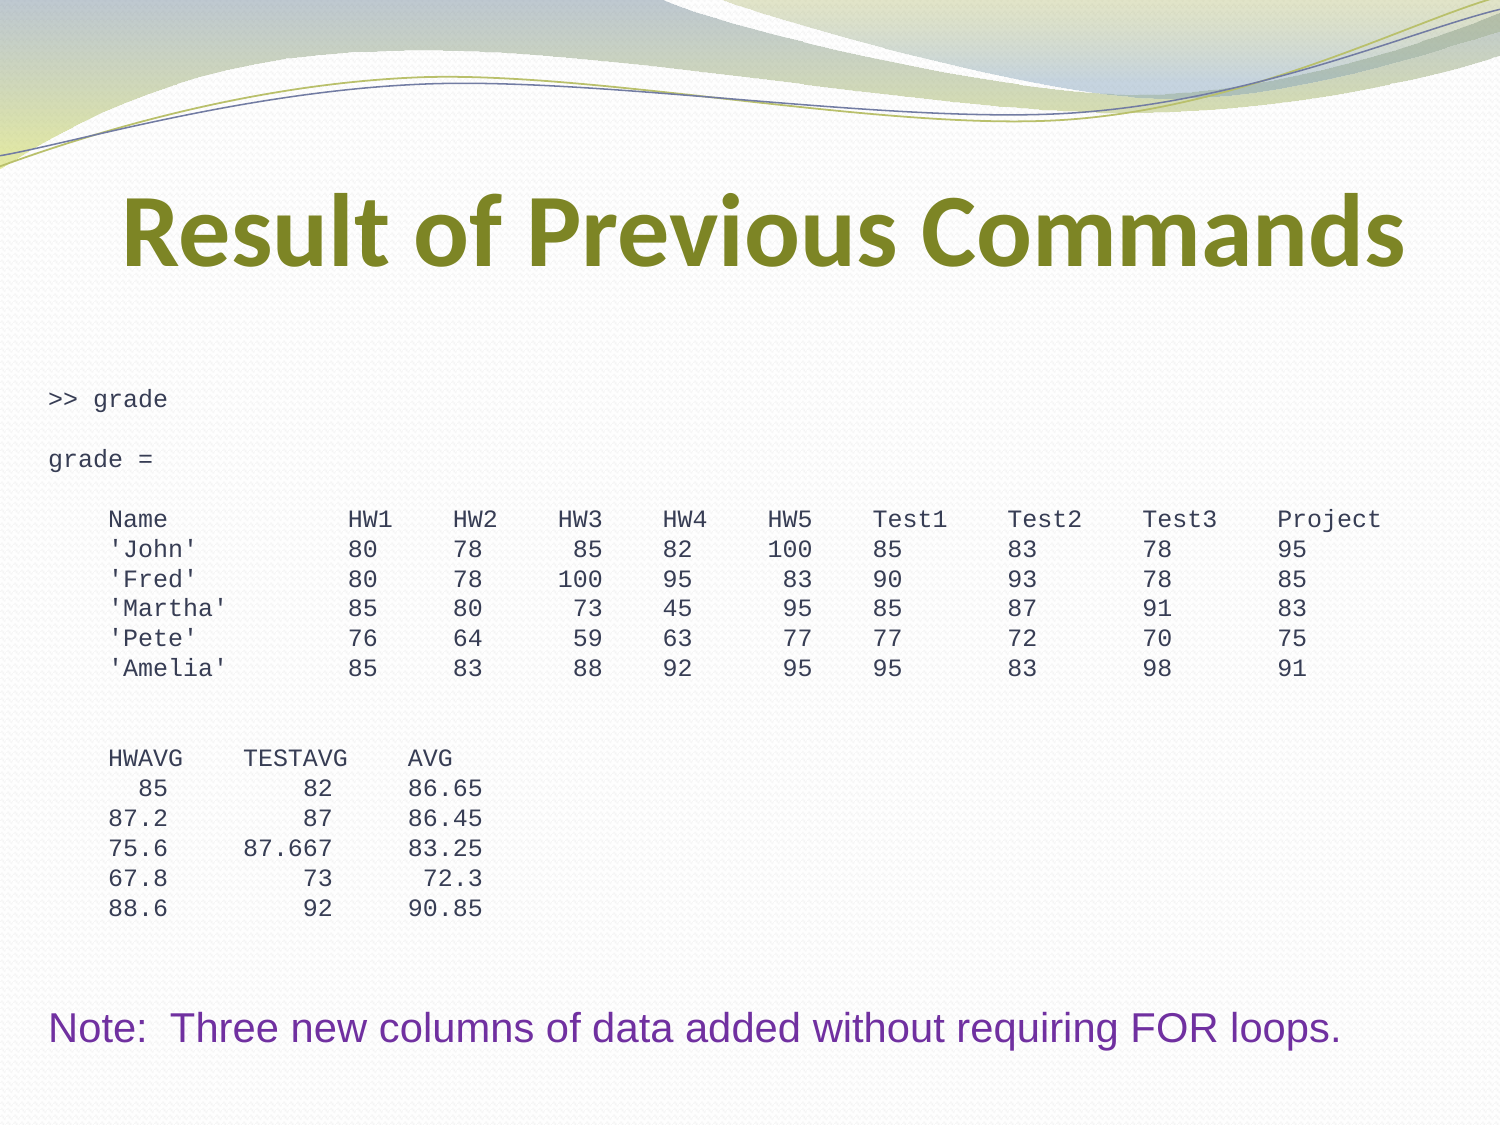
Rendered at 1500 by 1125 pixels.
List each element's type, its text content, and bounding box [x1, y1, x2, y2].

title Result of Previous Commands [83, 99, 1446, 288]
text_box >> grade grade = Name HW1 HW2 HW3 HW4 HW5 Test1 Test2 Test3 Project 'John' 80 78 85 82 100 85 83 78 95 'Fred' 80 78 100 95 83 90 93 78 85 'Martha' 85 80 73 45 95 85 87 91 83 'Pete' 76 64 59 63 77 77 72 70 75 'Amelia' 85 83 88 92 95 95 83 98 91 HWAVG TESTAVG AVG 85 82 86.65 87.2 87 86.45 75.6 87.667 83.25 67.8 73 72.3 88.6 92 90.85 Note: Three new columns of data added without requiring FOR loops. [33, 375, 1496, 1059]
